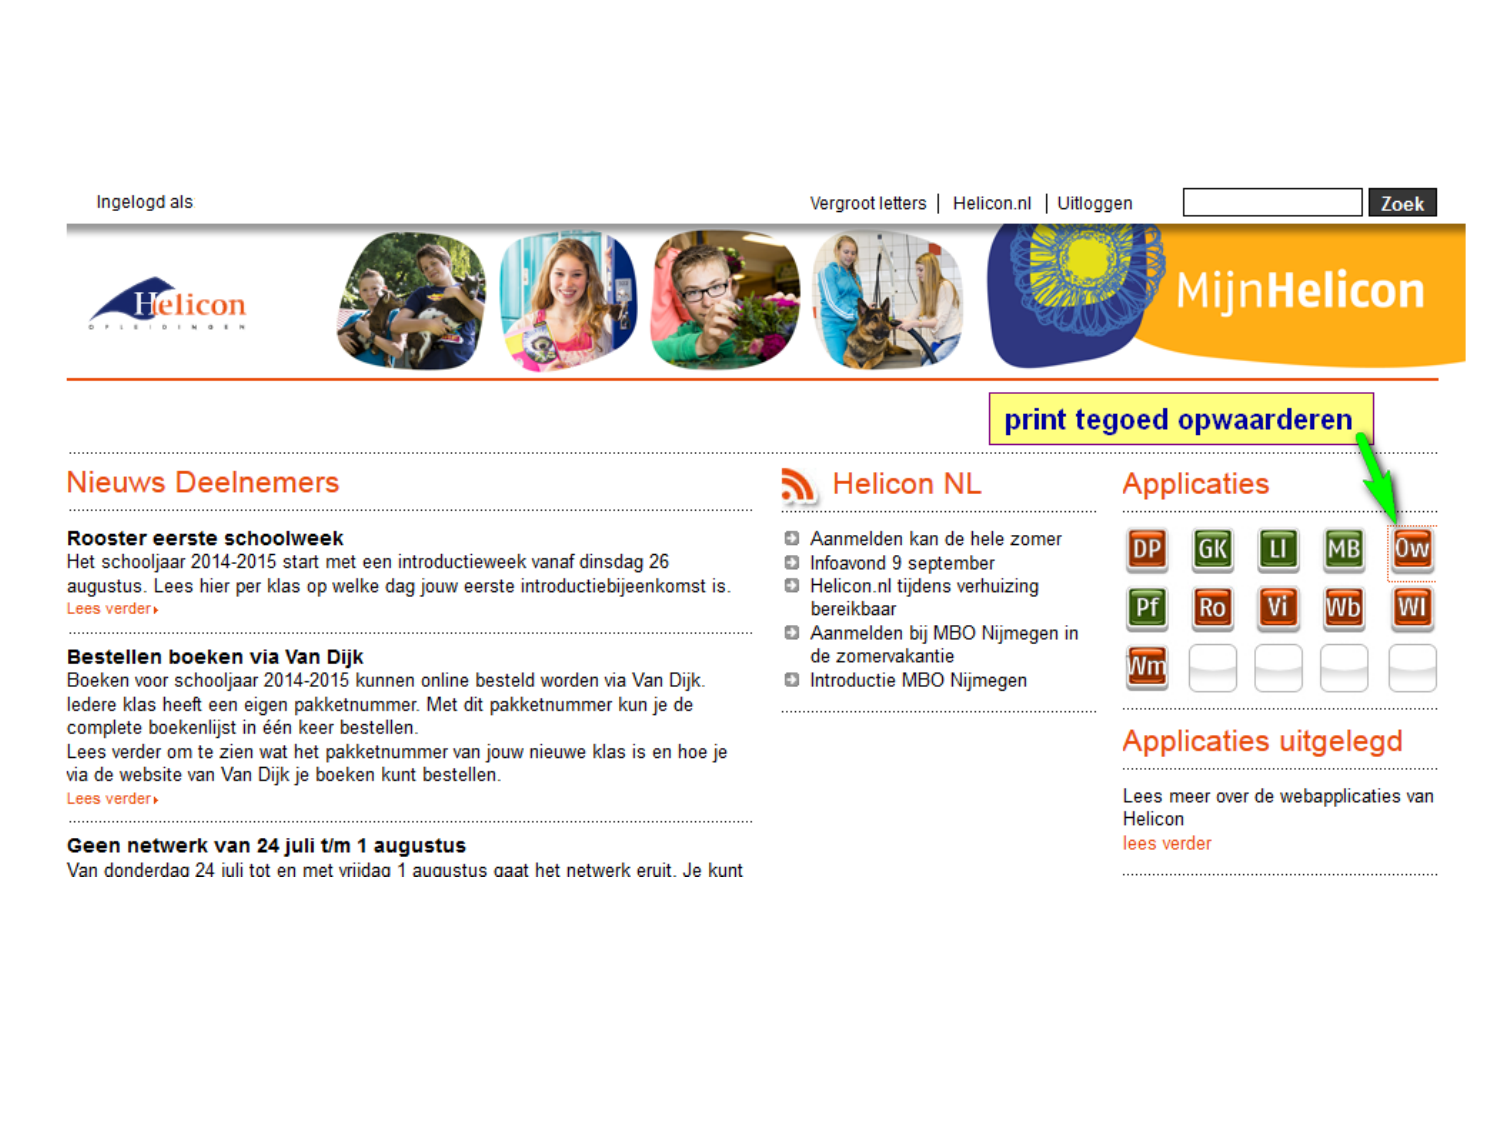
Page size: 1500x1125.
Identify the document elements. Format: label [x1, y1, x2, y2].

picture [46, 181, 1483, 877]
